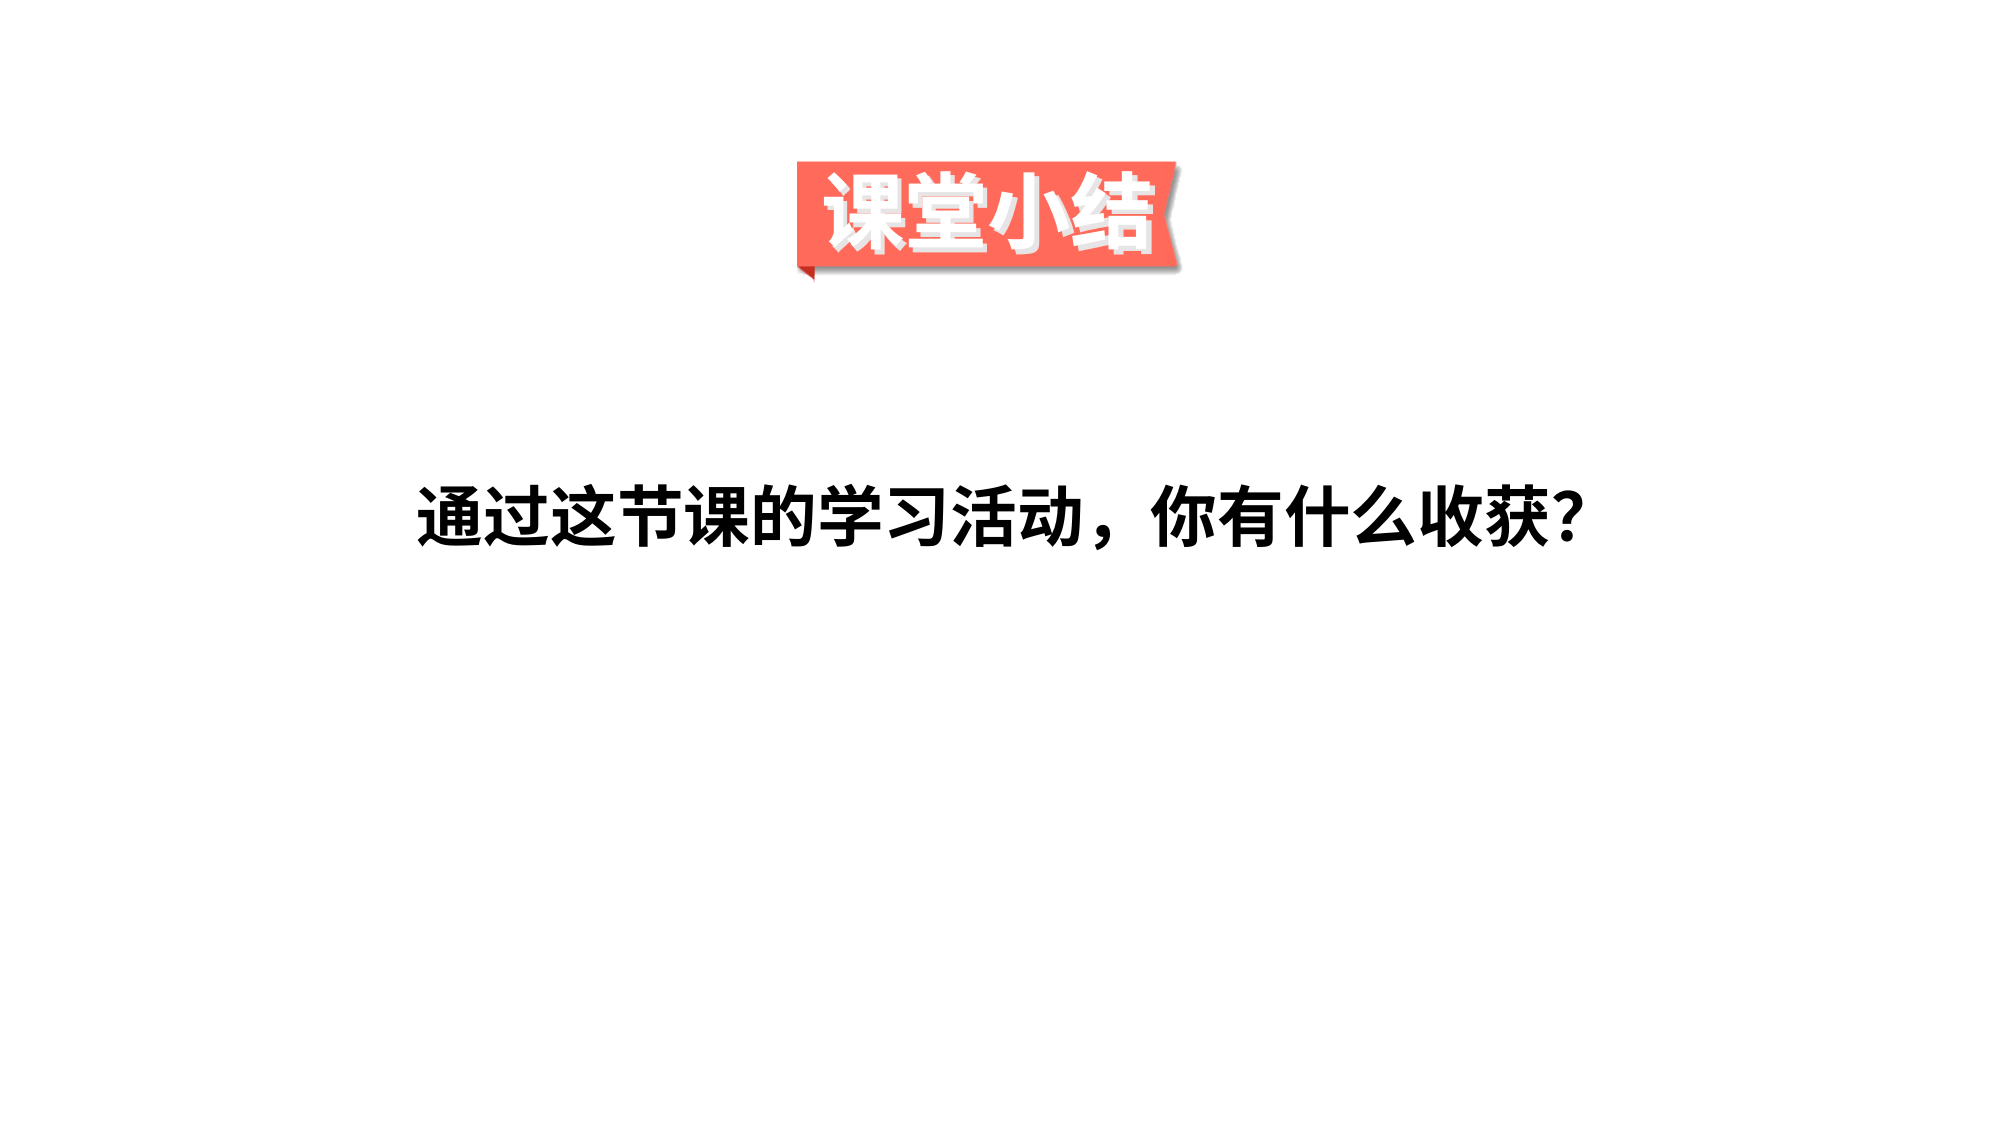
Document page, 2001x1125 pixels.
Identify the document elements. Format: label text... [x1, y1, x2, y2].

text_box 通过这节课的学习活动，你有什么收获？ [373, 467, 1662, 563]
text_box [787, 137, 1236, 363]
